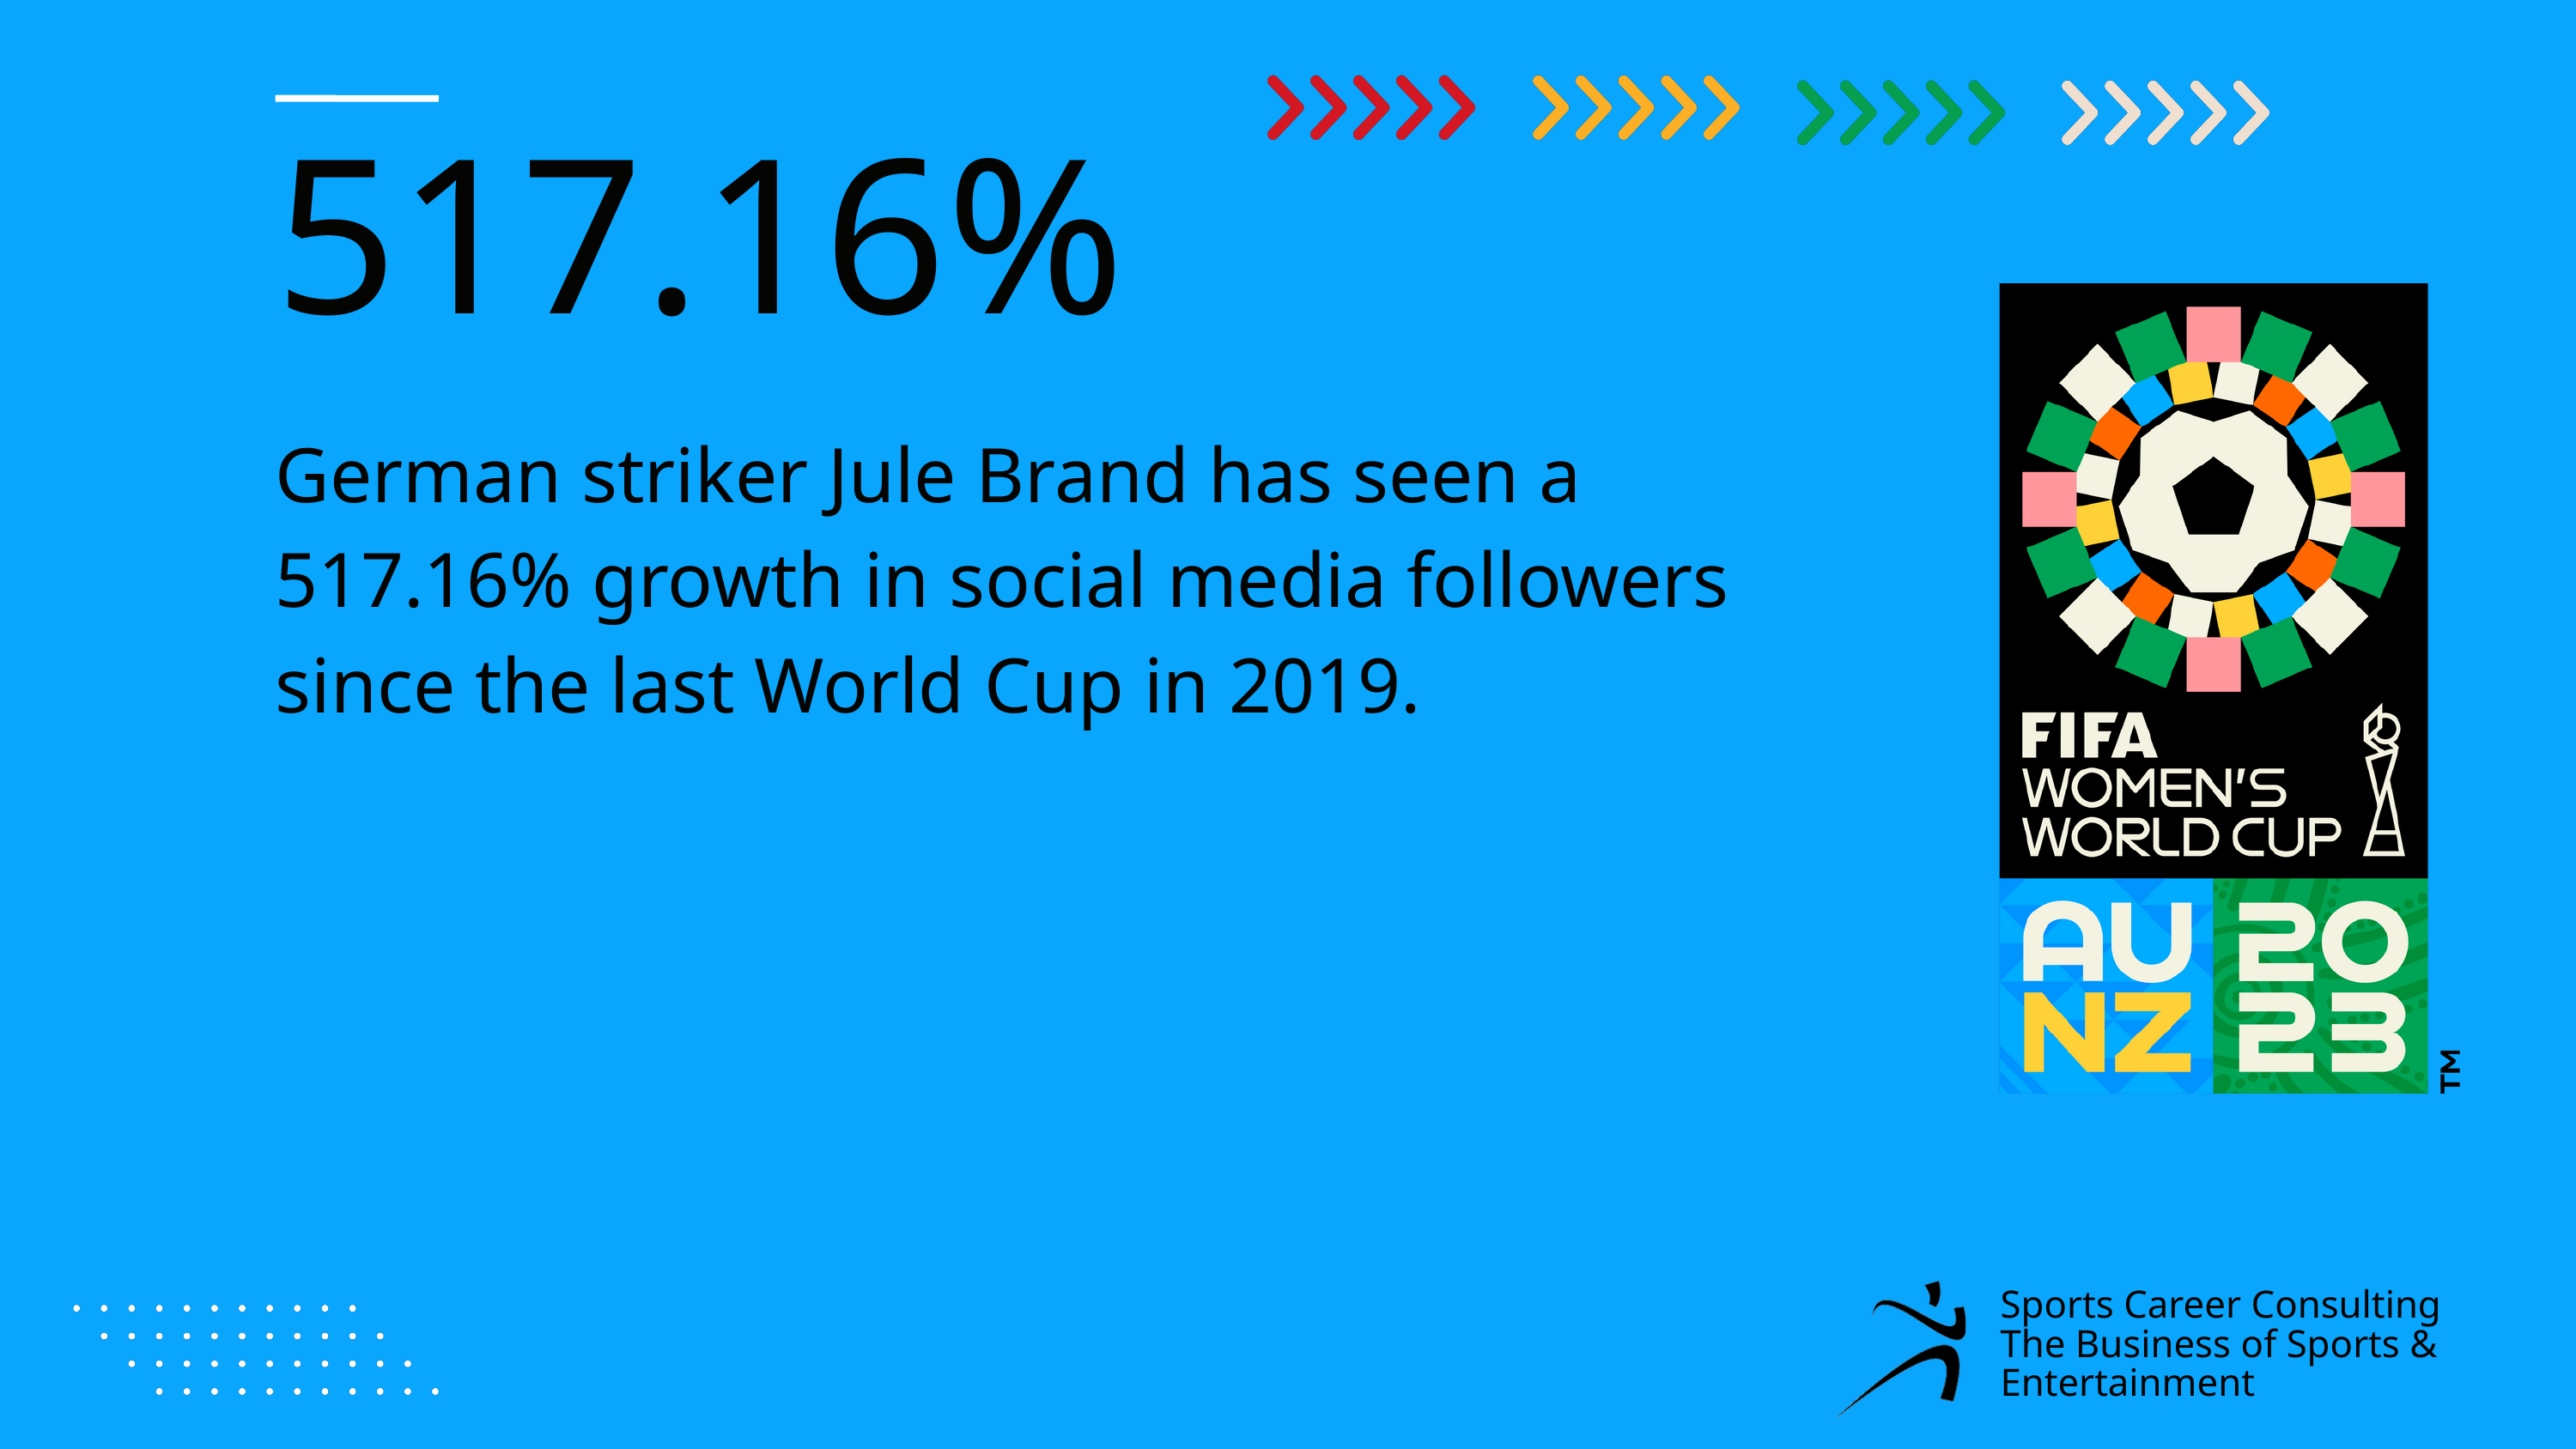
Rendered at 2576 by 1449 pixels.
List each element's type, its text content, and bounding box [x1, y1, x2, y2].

text_box [1531, 75, 1741, 140]
text_box [1965, 283, 2460, 1094]
text_box German striker Jule Brand has seen a 517.16% growth in social media followers since the last World Cup in 2019. [275, 412, 1867, 728]
text_box Sports Career Consulting The Business of Sports & Entertainment [2000, 1286, 2508, 1404]
text_box [1836, 1281, 1966, 1418]
text_box [2061, 80, 2270, 145]
text_box [1267, 75, 1476, 140]
text_box [1796, 80, 2006, 145]
text_box 517.16% [275, 120, 1273, 357]
text_box [73, 1305, 439, 1395]
